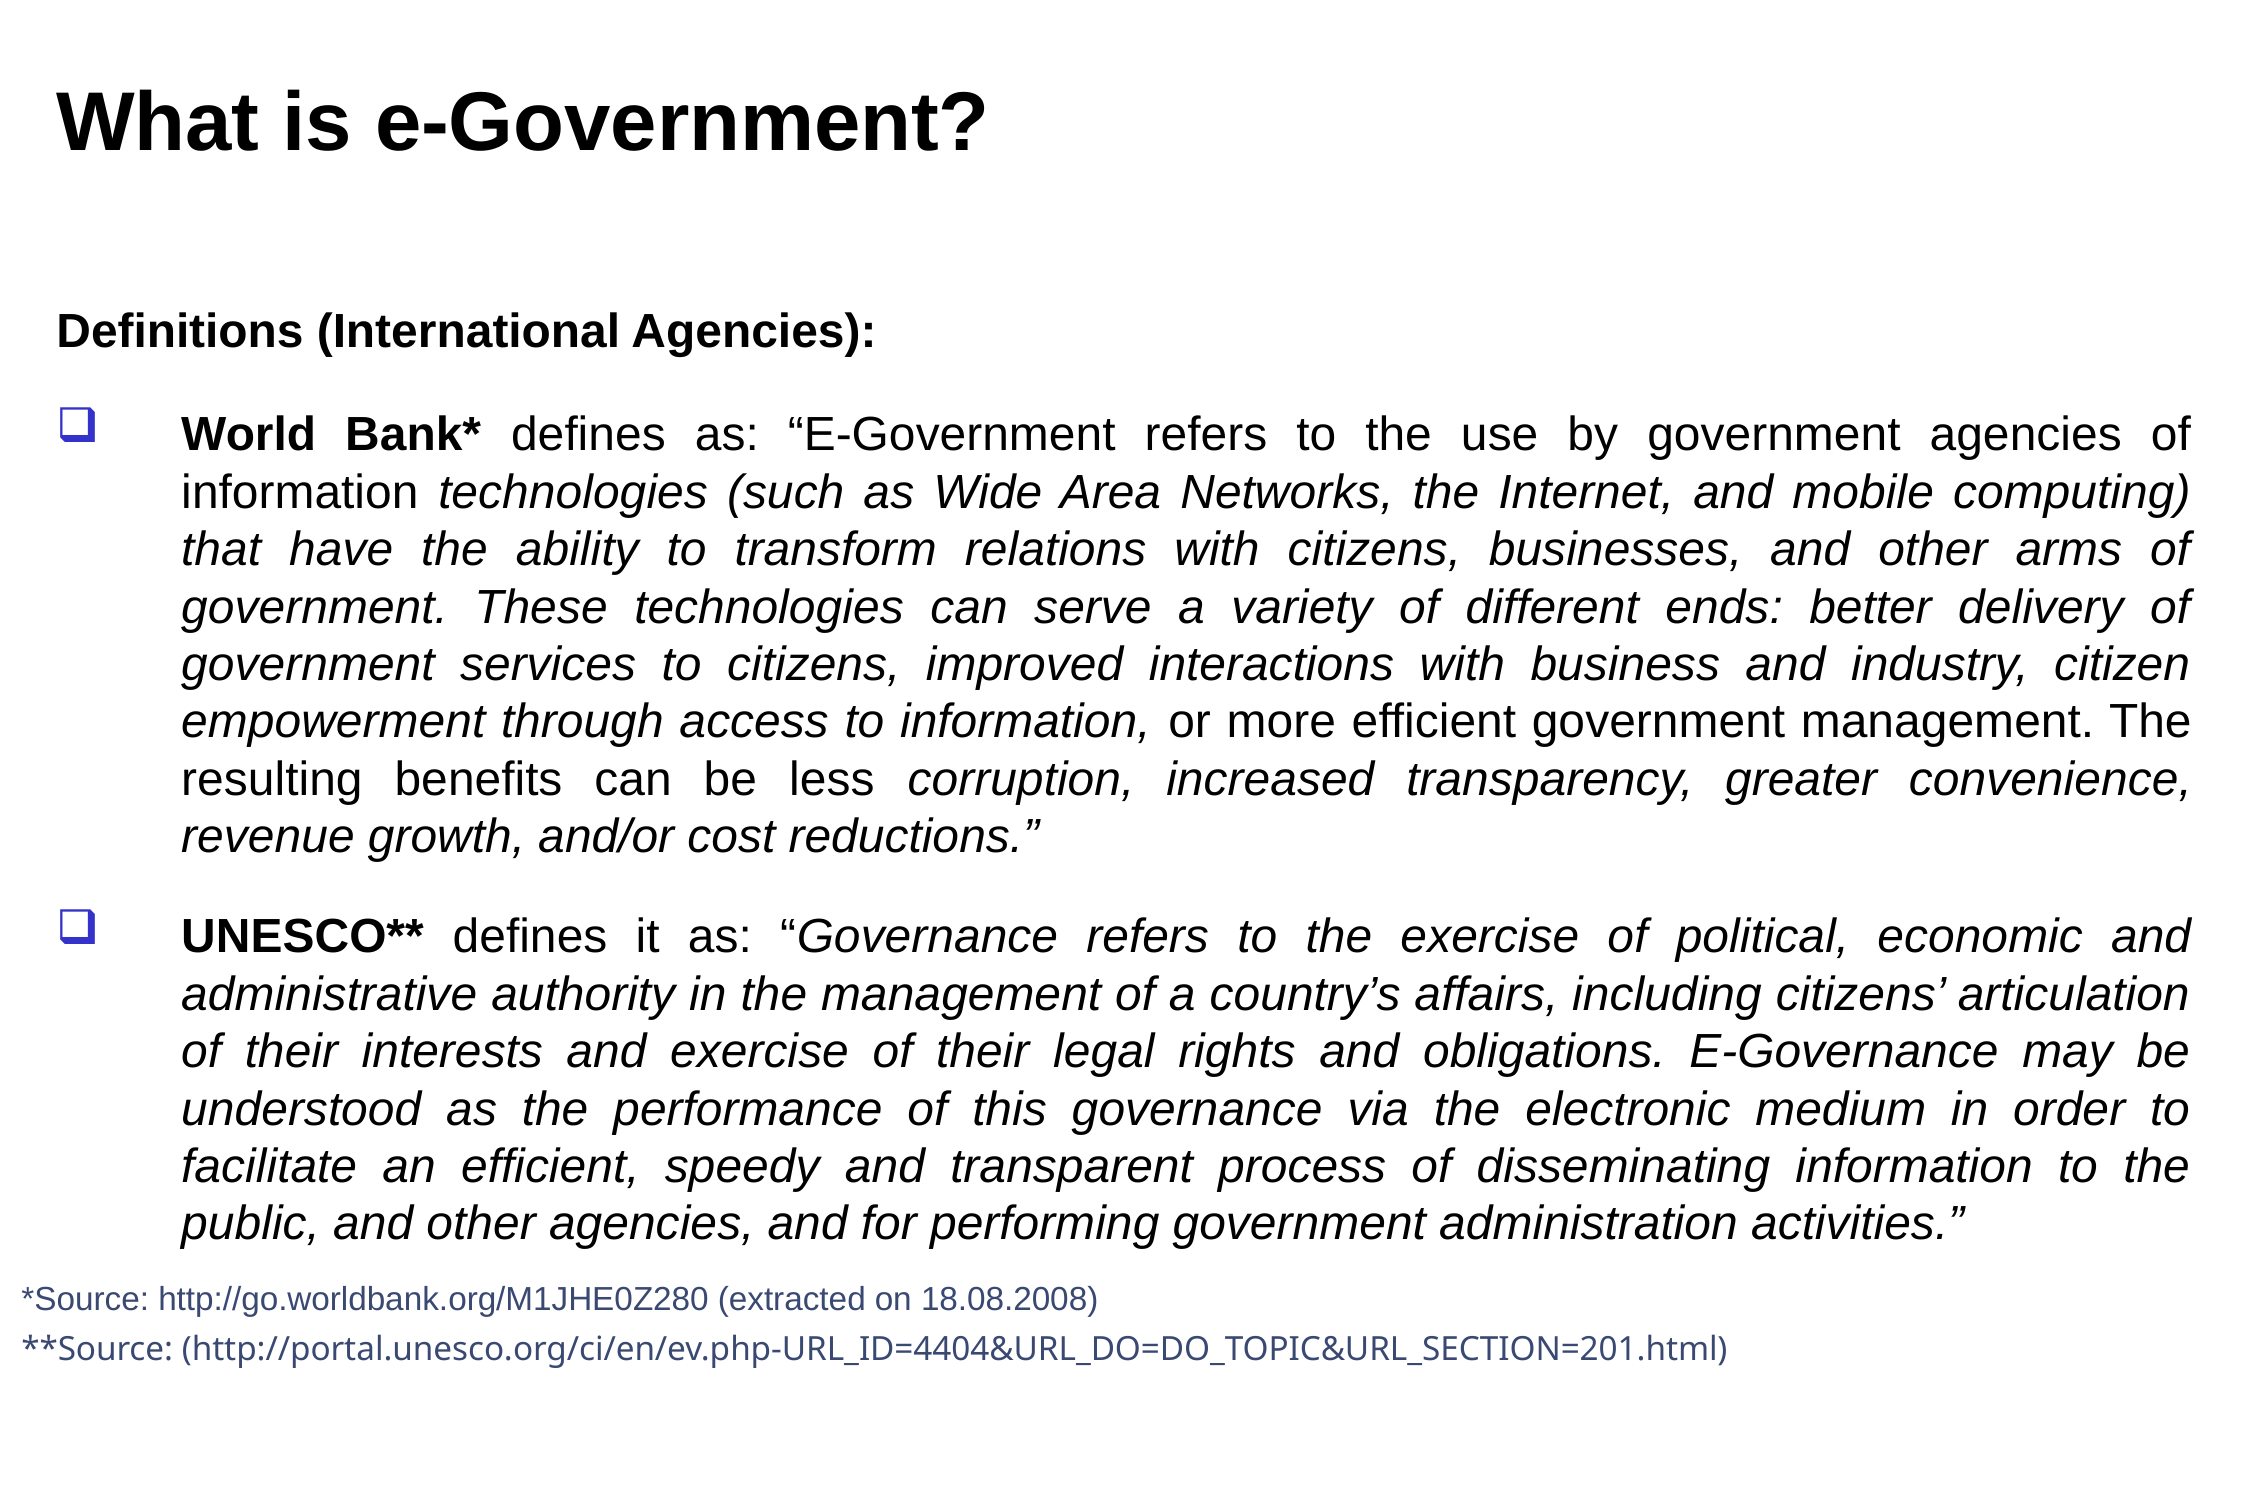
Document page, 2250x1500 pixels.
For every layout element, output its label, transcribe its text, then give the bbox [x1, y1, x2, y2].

text_box *Source: http://go.worldbank.org/M1JHE0Z280 (extracted on 18.08.2008) [0, 1266, 2250, 1328]
title What is e-Government? [56, 66, 2082, 200]
text_box **Source: (http://portal.unesco.org/ci/en/ev.php-URL_ID=4404&URL_DO=DO_TOPIC&URL_SECTION=201.html) [0, 1316, 1983, 1378]
list Definitions (International Agencies): World Bank* defines as: “E-Government refers to the use by government agencies of information technologies (such as Wide Area Networks, the Internet, and mobile computing) that have the ability to transform relations with citizens, businesses, and other arms of government. These technologies can serve a variety of different ends: better delivery of government services to citizens, improved interactions with business and industry, citizen empowerment through access to information, or more efficient government management. The resulting benefits can be less corruption, increased transparency, greater convenience, revenue growth, and/or cost reductions.” UNESCO** defines it as: “Governance refers to the exercise of political, economic and administrative authority in the management of a country’s affairs, including citizens’ articulation of their interests and exercise of their legal rights and obligations. E-Governance may be understood as the performance of this governance via the electronic medium in order to facilitate an efficient, speedy and transparent process of disseminating information to the public, and other agencies, and for performing government administration activities.” [56, 300, 2194, 1266]
